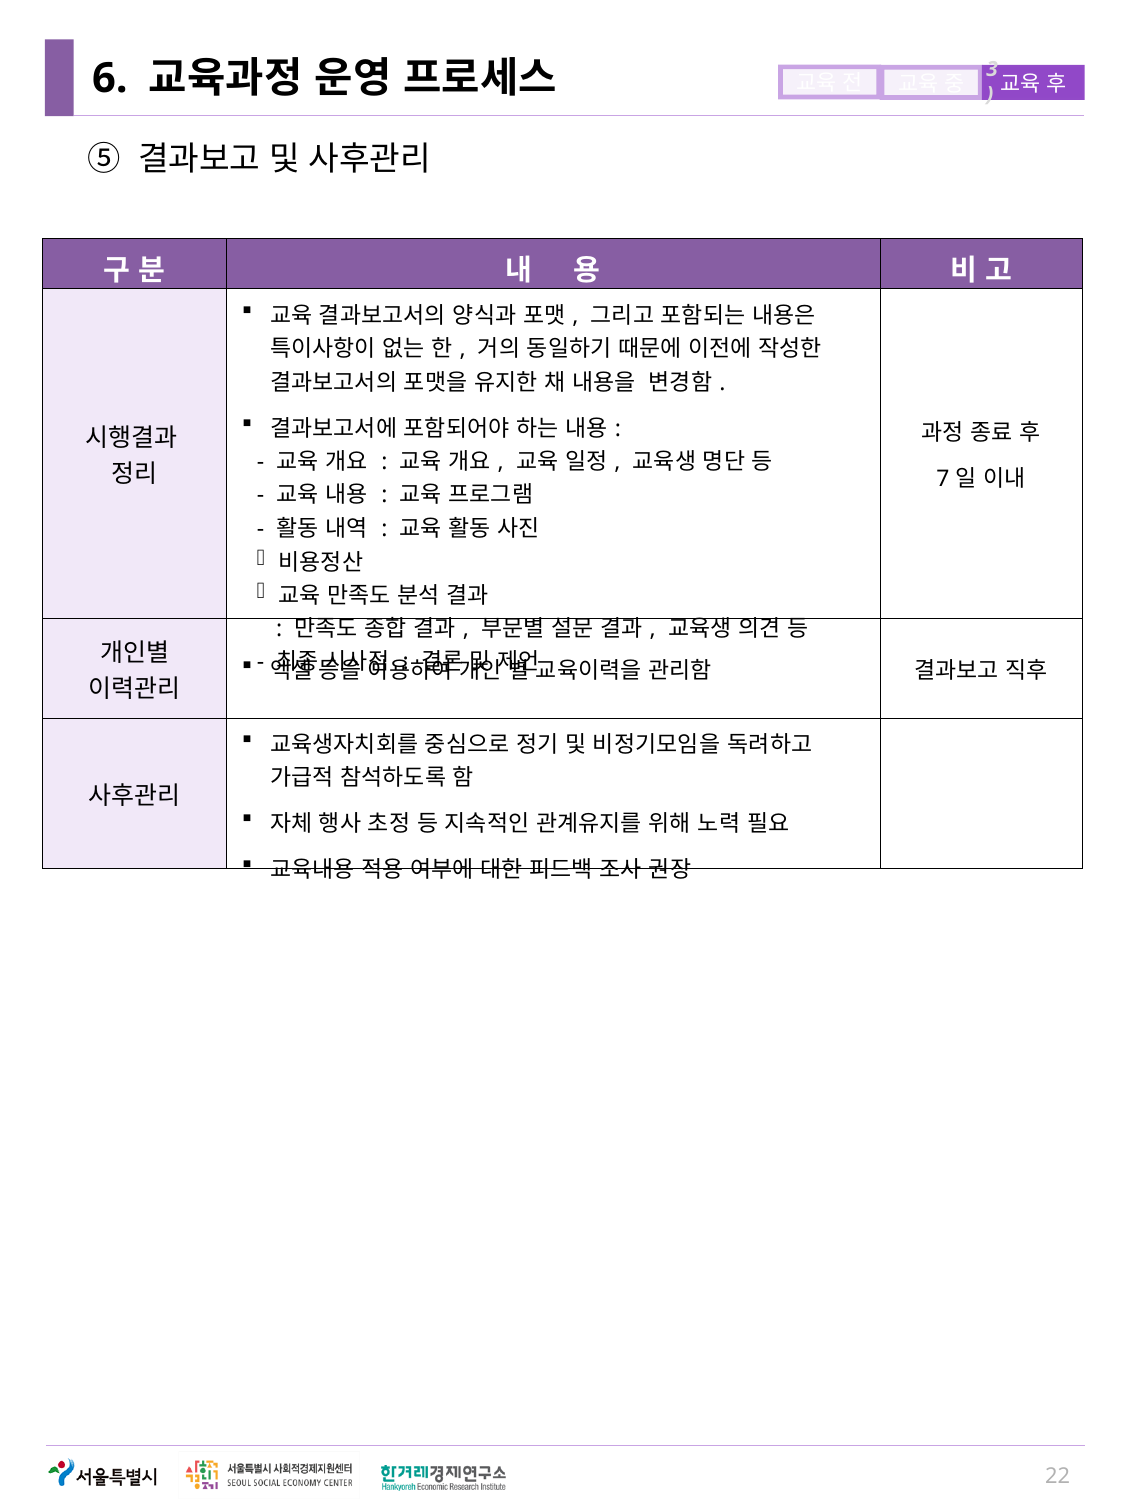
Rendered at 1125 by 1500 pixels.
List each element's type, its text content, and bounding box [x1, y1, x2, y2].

text_box ⑤ 결과보고 및 사후관리 [72, 130, 446, 185]
table_cell [881, 719, 1082, 868]
table_cell 엑셀 등을 이용하여 개인 별 교육이력을 관리함 [227, 619, 880, 718]
table_header 구 분 [43, 239, 226, 288]
title 6. 교육과정 운영 프로세스 [77, 49, 1034, 110]
picture [178, 1451, 360, 1499]
table_cell 시행결과 정리 [43, 289, 226, 618]
table_header 비 고 [881, 239, 1082, 288]
table_header 내 용 [227, 239, 880, 288]
picture [48, 1457, 157, 1486]
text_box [780, 55, 1083, 98]
table_cell 사후관리 [43, 719, 226, 868]
table_cell 과정 종료 후 7일 이내 [881, 289, 1082, 618]
table_cell 개인별 이력관리 [43, 619, 226, 718]
picture [381, 1465, 506, 1491]
table_cell 결과보고 직후 [881, 619, 1082, 718]
slide_number 22 [832, 1436, 1086, 1500]
table_cell 교육생자치회를 중심으로 정기 및 비정기모임을 독려하고 가급적 참석하도록 함 자체 행사 초정 등 지속적인 관계유지를 위해 노력 필요 교육내용 적용 여부에 대한 피드백 조사 권장 [227, 719, 880, 868]
table_cell 교육 결과보고서의 양식과 포맷, 그리고 포함되는 내용은 특이사항이 없는 한, 거의 동일하기 때문에 이전에 작성한 결과보고서의 포맷을 유지한 채 내용을 변경함. 결과보고서에 포함되어야 하는 내용: - 교육 개요 : 교육 개요, 교육 일정, 교육생 명단 등 - 교육 내용 : 교육 프로그램 - 활동 내역 : 교육 활동 사진 비용정산 교육 만족도 분석 결과 : 만족도 종합 결과, 부문별 설문 결과, 교육생 의견 등 - 최종 시사점 : 결론 및 제언 [227, 289, 880, 618]
